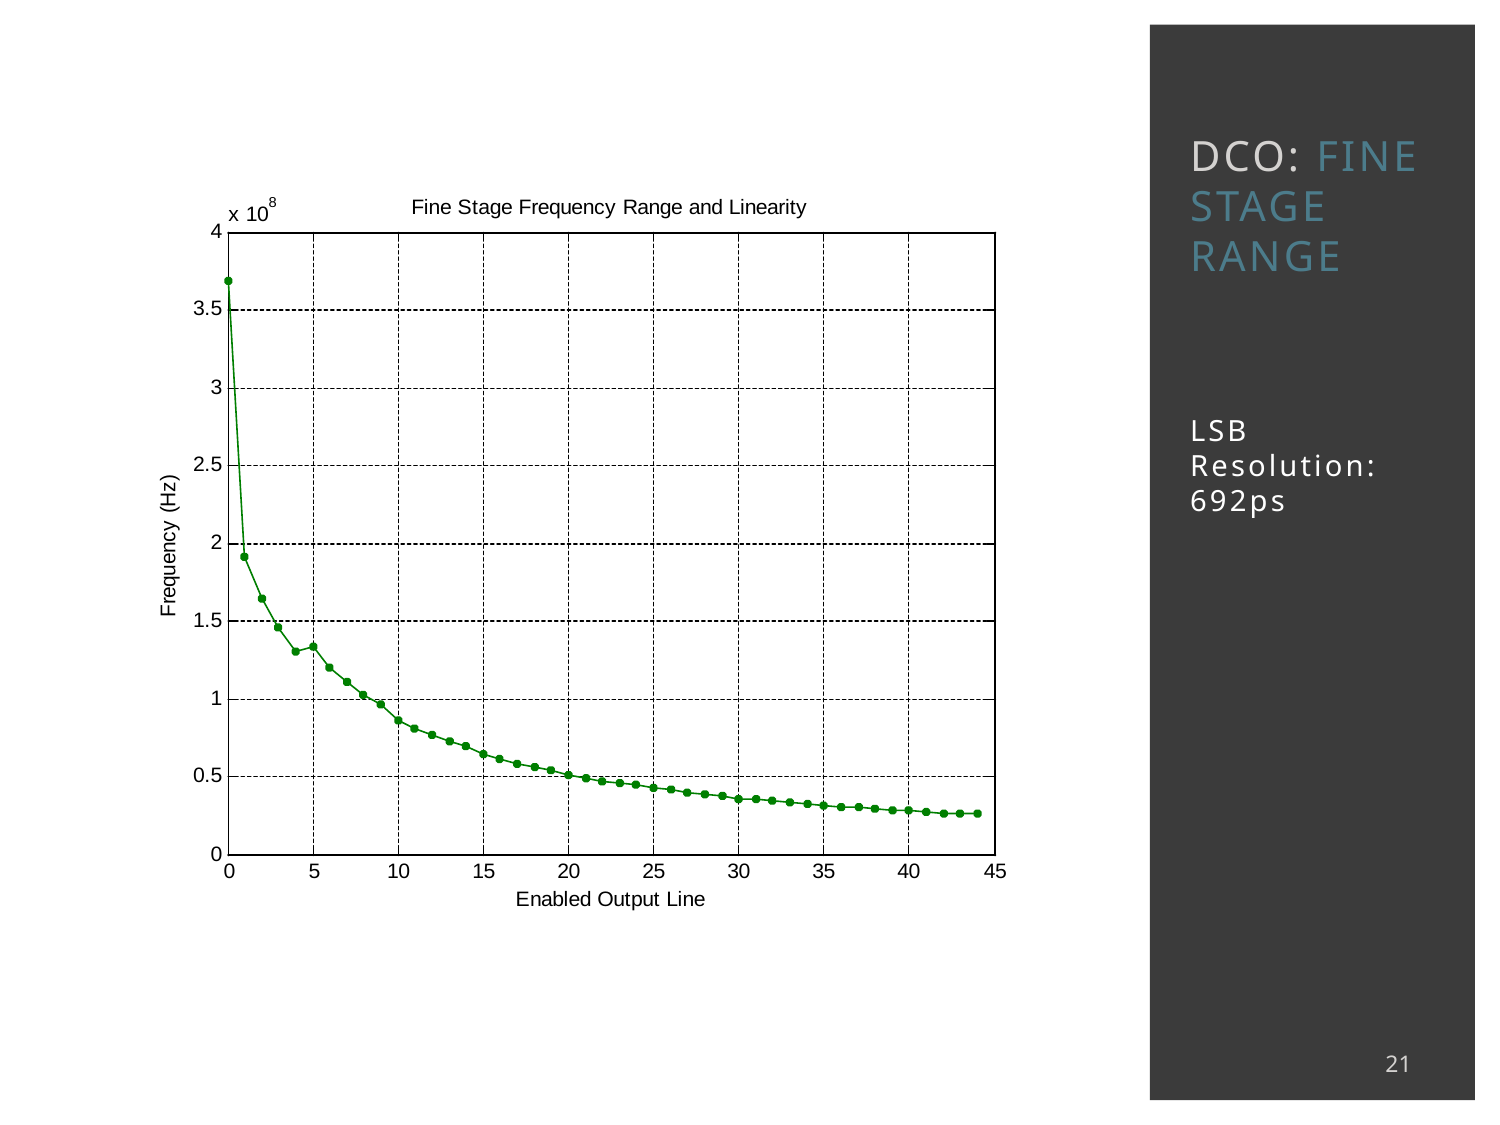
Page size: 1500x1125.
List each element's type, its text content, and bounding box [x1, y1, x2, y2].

picture [99, 174, 1091, 940]
slide_number 21 [1349, 1041, 1448, 1089]
title DCO: FINE STAGE RANGE [1175, 75, 1450, 288]
list LSB Resolution: 692ps [1175, 412, 1450, 838]
